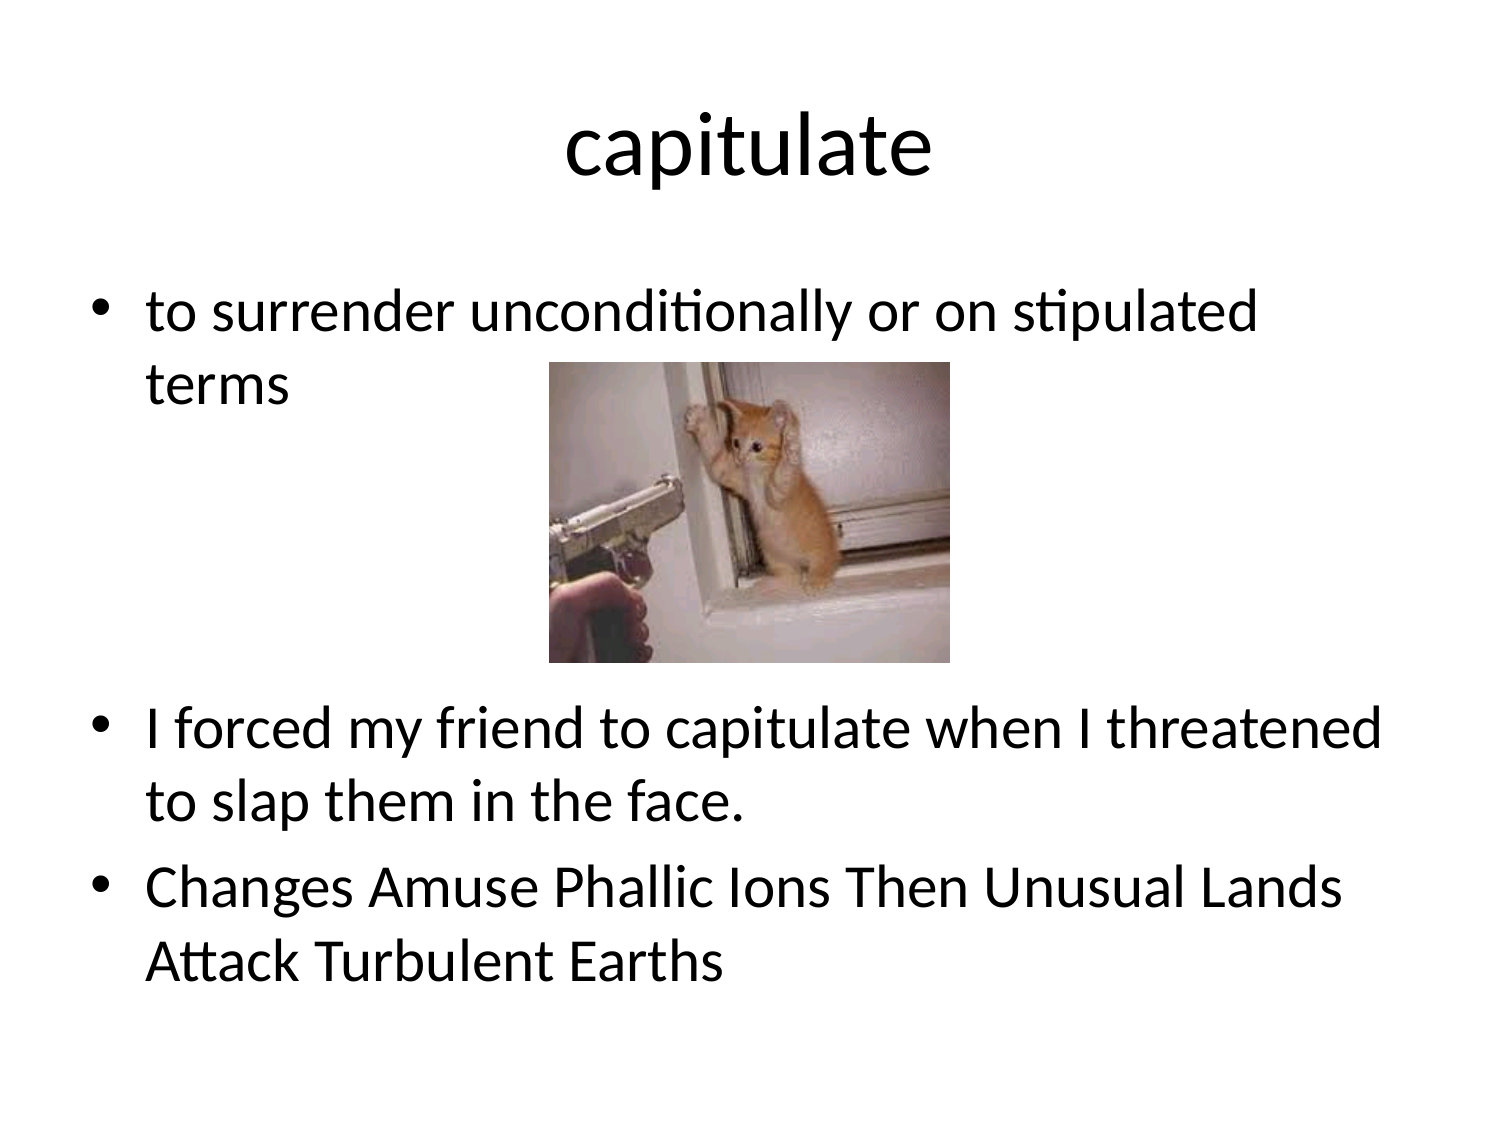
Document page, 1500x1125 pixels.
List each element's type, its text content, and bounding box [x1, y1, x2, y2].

picture [549, 362, 951, 663]
list to surrender unconditionally or on stipulated terms I forced my friend to capitulate when I threatened to slap them in the face. Changes Amuse Phallic Ions Then Unusual Lands Attack Turbulent Earths [75, 262, 1425, 1005]
title capitulate [75, 45, 1425, 233]
